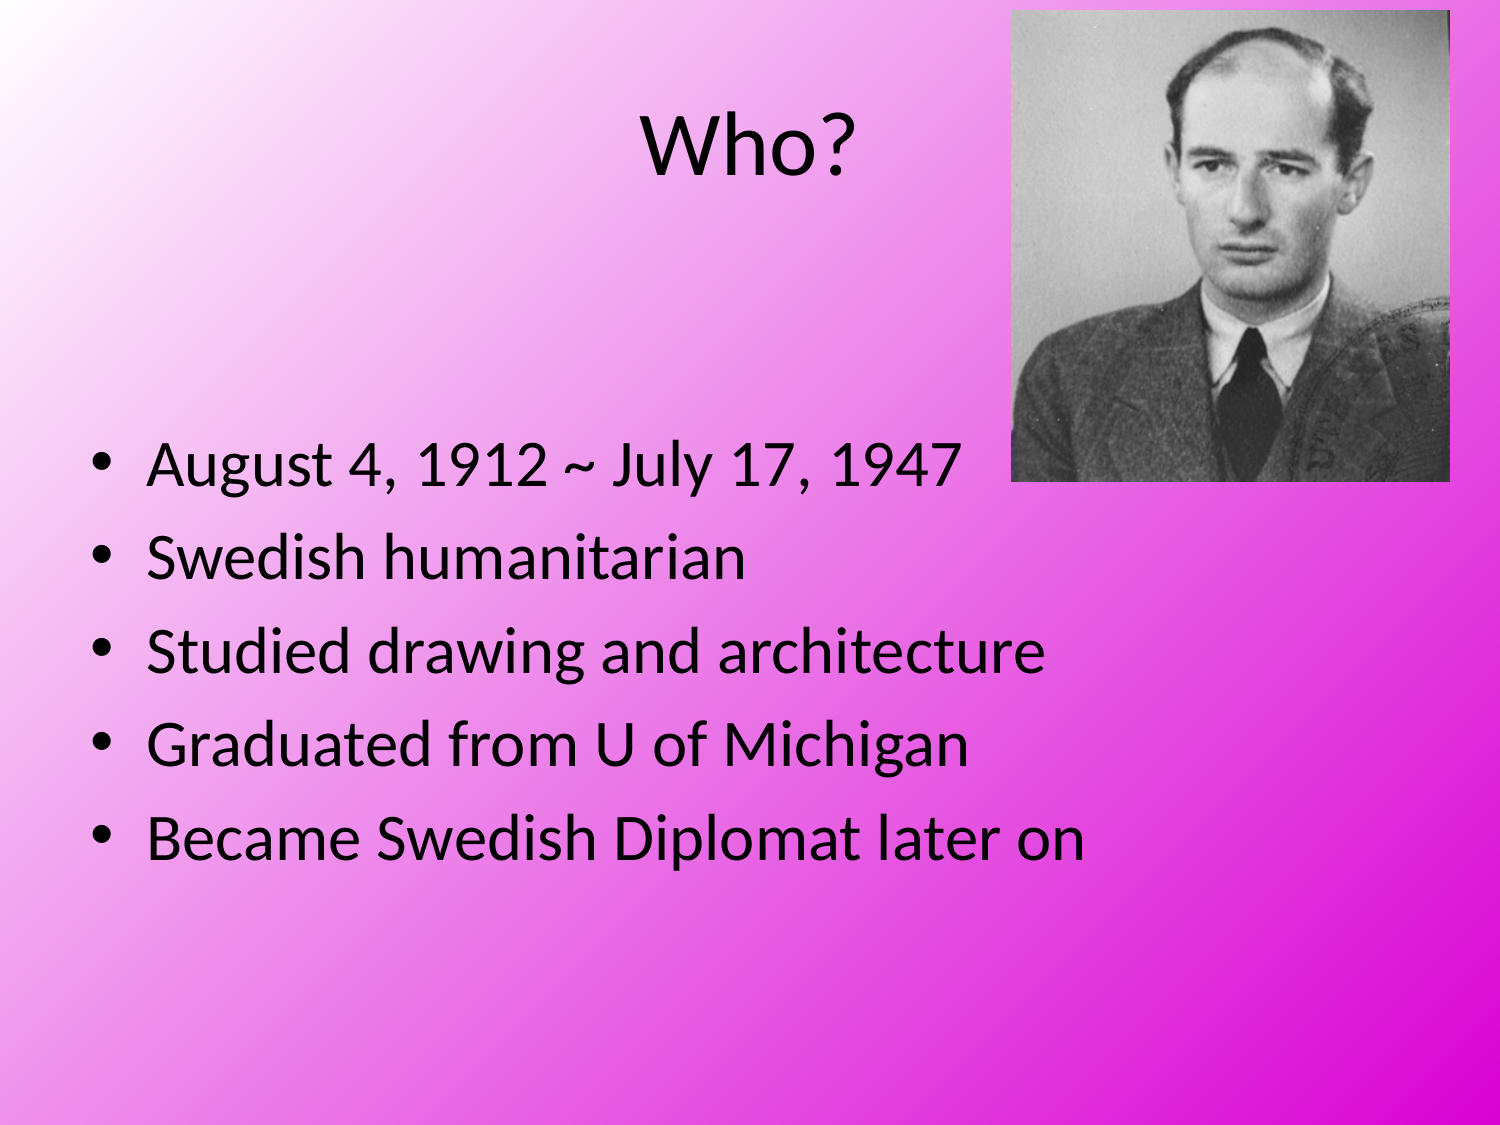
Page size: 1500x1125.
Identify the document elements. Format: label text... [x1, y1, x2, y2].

title Who? [75, 45, 1006, 233]
list August 4, 1912 ~ July 17, 1947 Swedish humanitarian Studied drawing and architecture Graduated from U of Michigan Became Swedish Diplomat later on [75, 412, 1425, 1125]
picture [1011, 10, 1451, 482]
